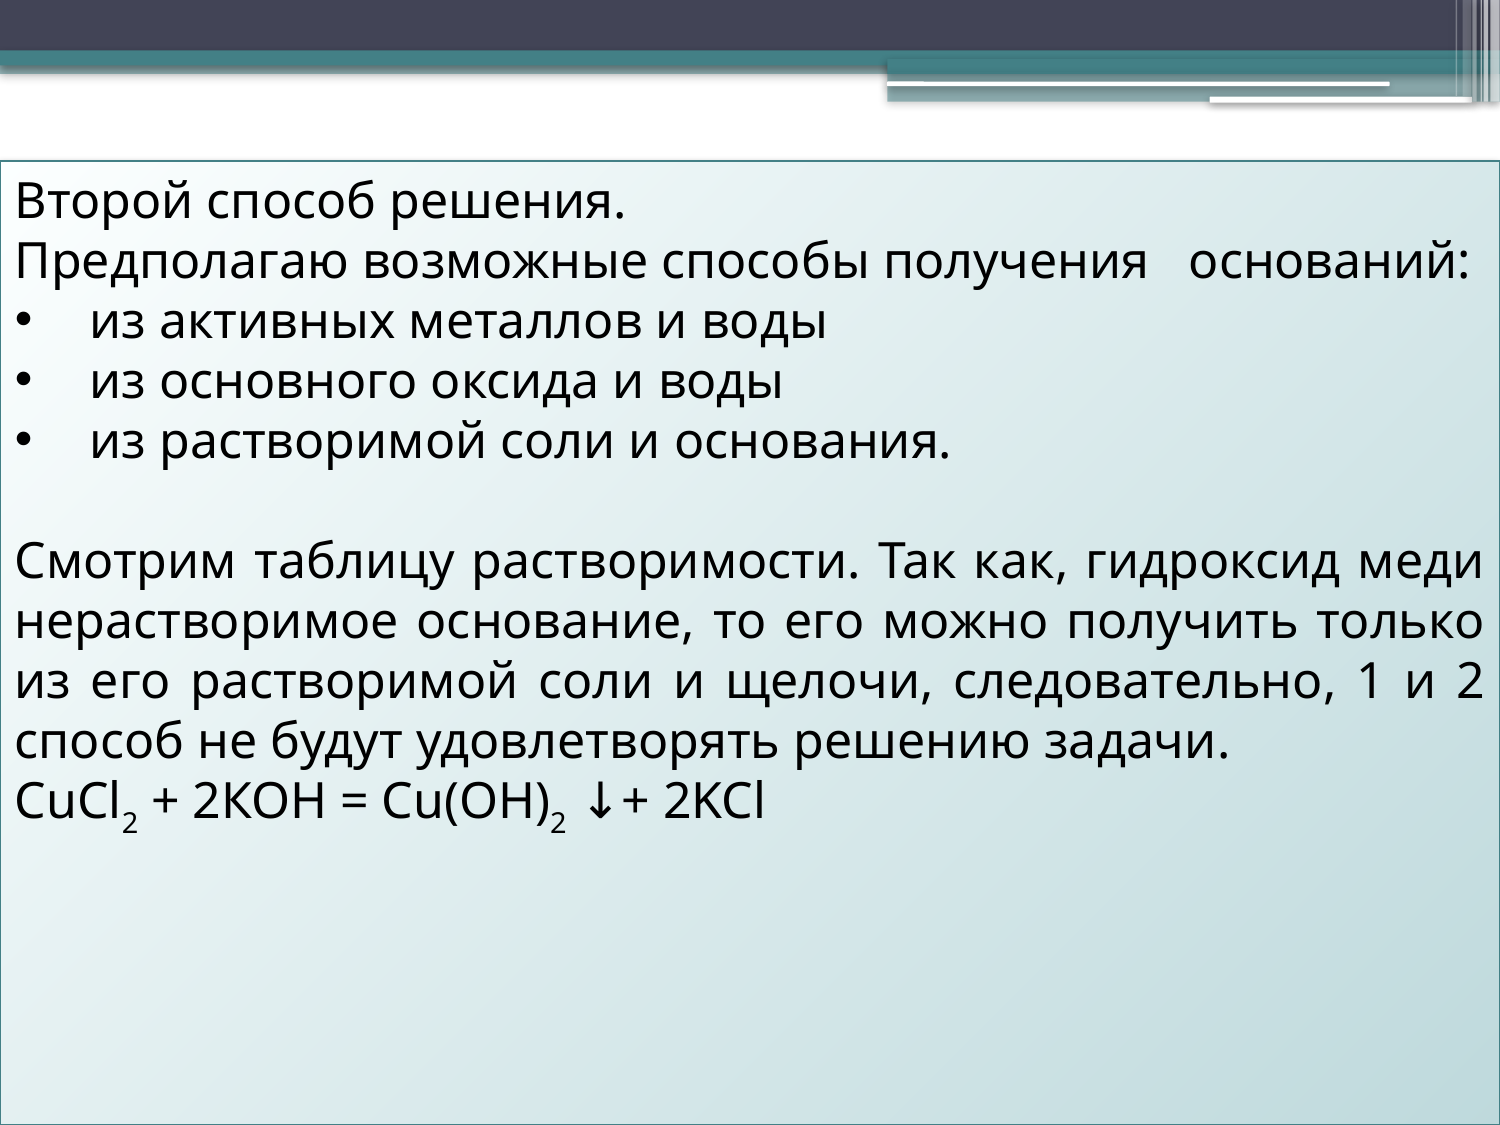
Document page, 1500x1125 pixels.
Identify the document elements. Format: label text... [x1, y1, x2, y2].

list Второй способ решения. Предполагаю возможные способы получения оснований: из активных металлов и воды из основного оксида и воды из растворимой соли и основания. Смотрим таблицу растворимости. Так как, гидроксид меди нерастворимое основание, то его можно получить только из его растворимой соли и щелочи, следовательно, 1 и 2 способ не будут удовлетворять решению задачи. CuCl2 + 2КОН = Сu(OH)2 ↓+ 2KCl [0, 160, 1500, 1125]
